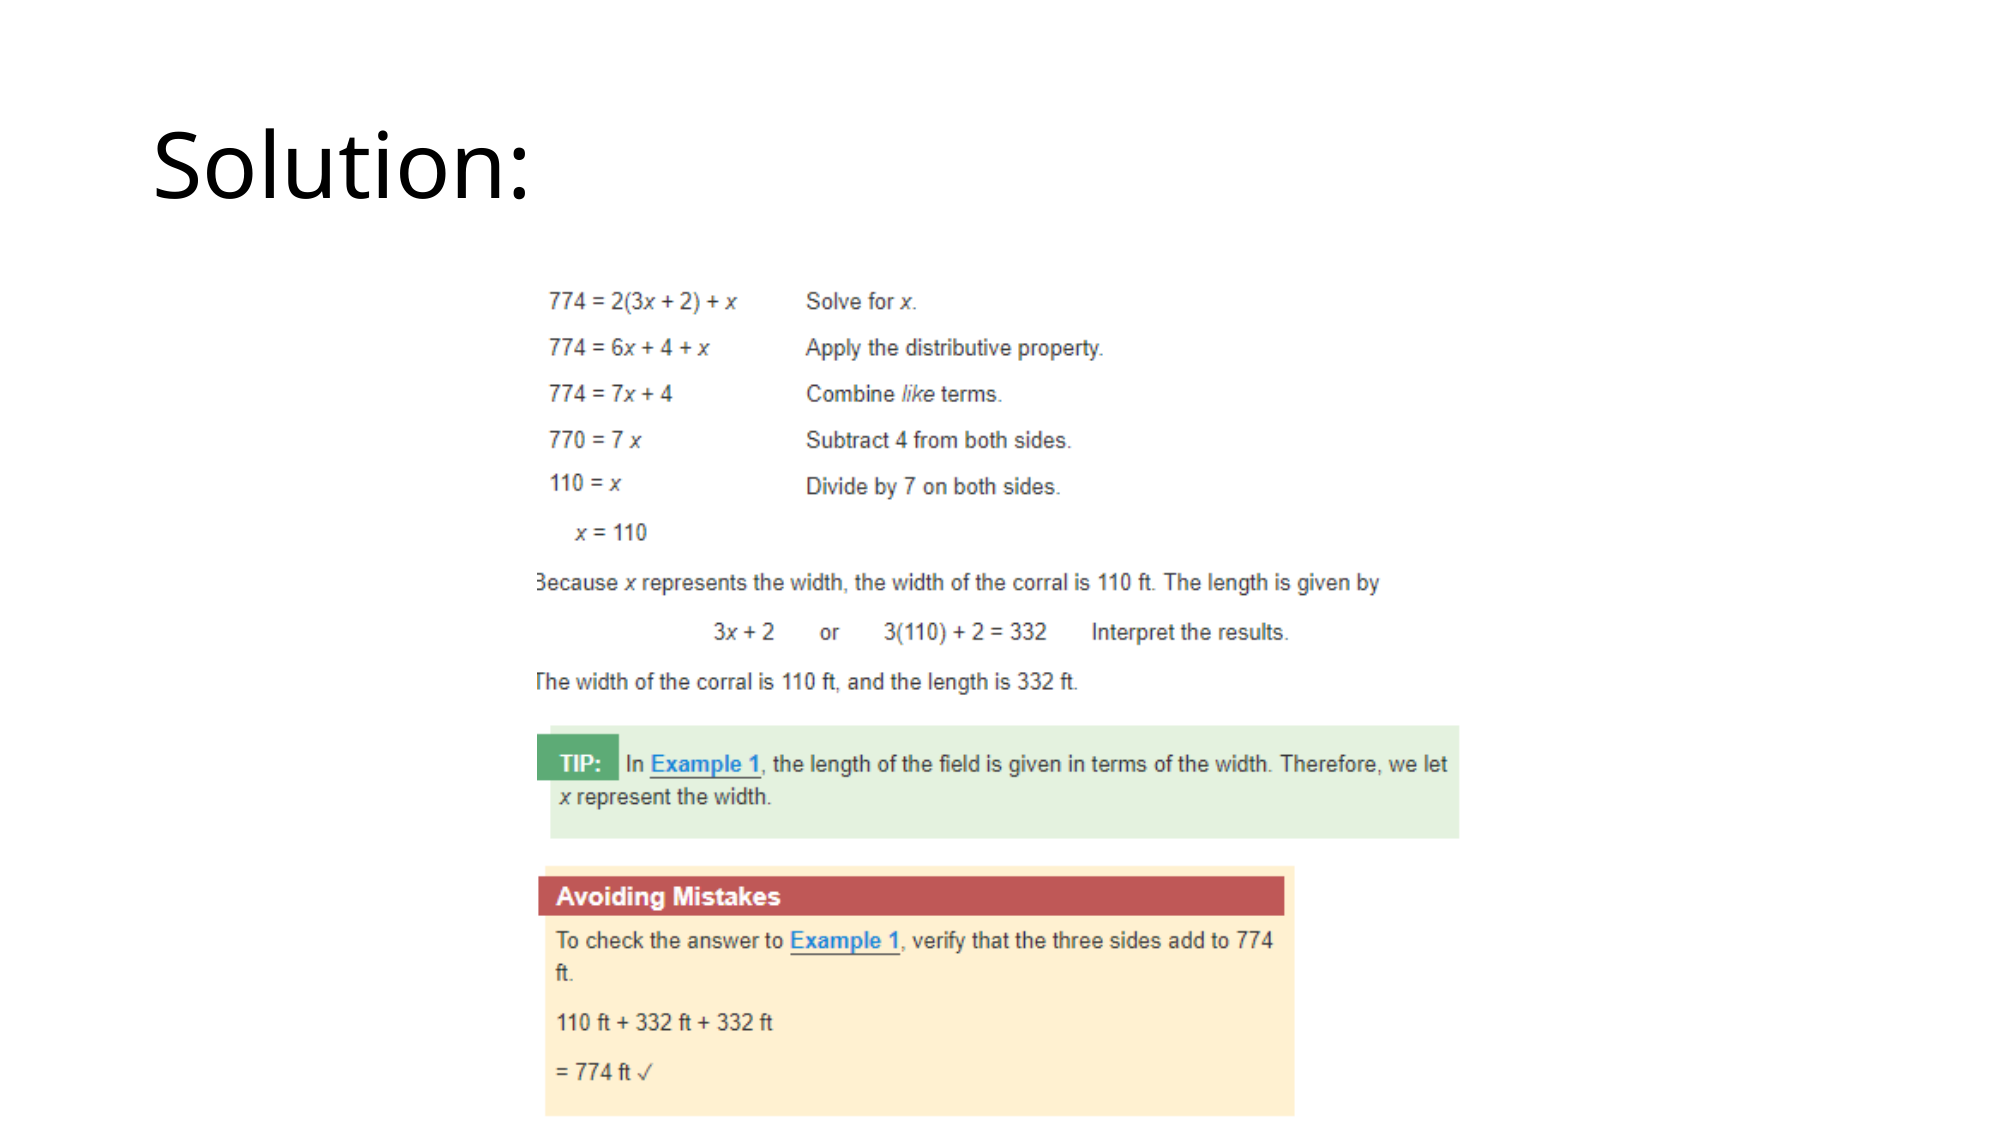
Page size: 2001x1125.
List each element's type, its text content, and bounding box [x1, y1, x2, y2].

title Solution: [137, 59, 1863, 278]
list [537, 277, 1463, 1125]
